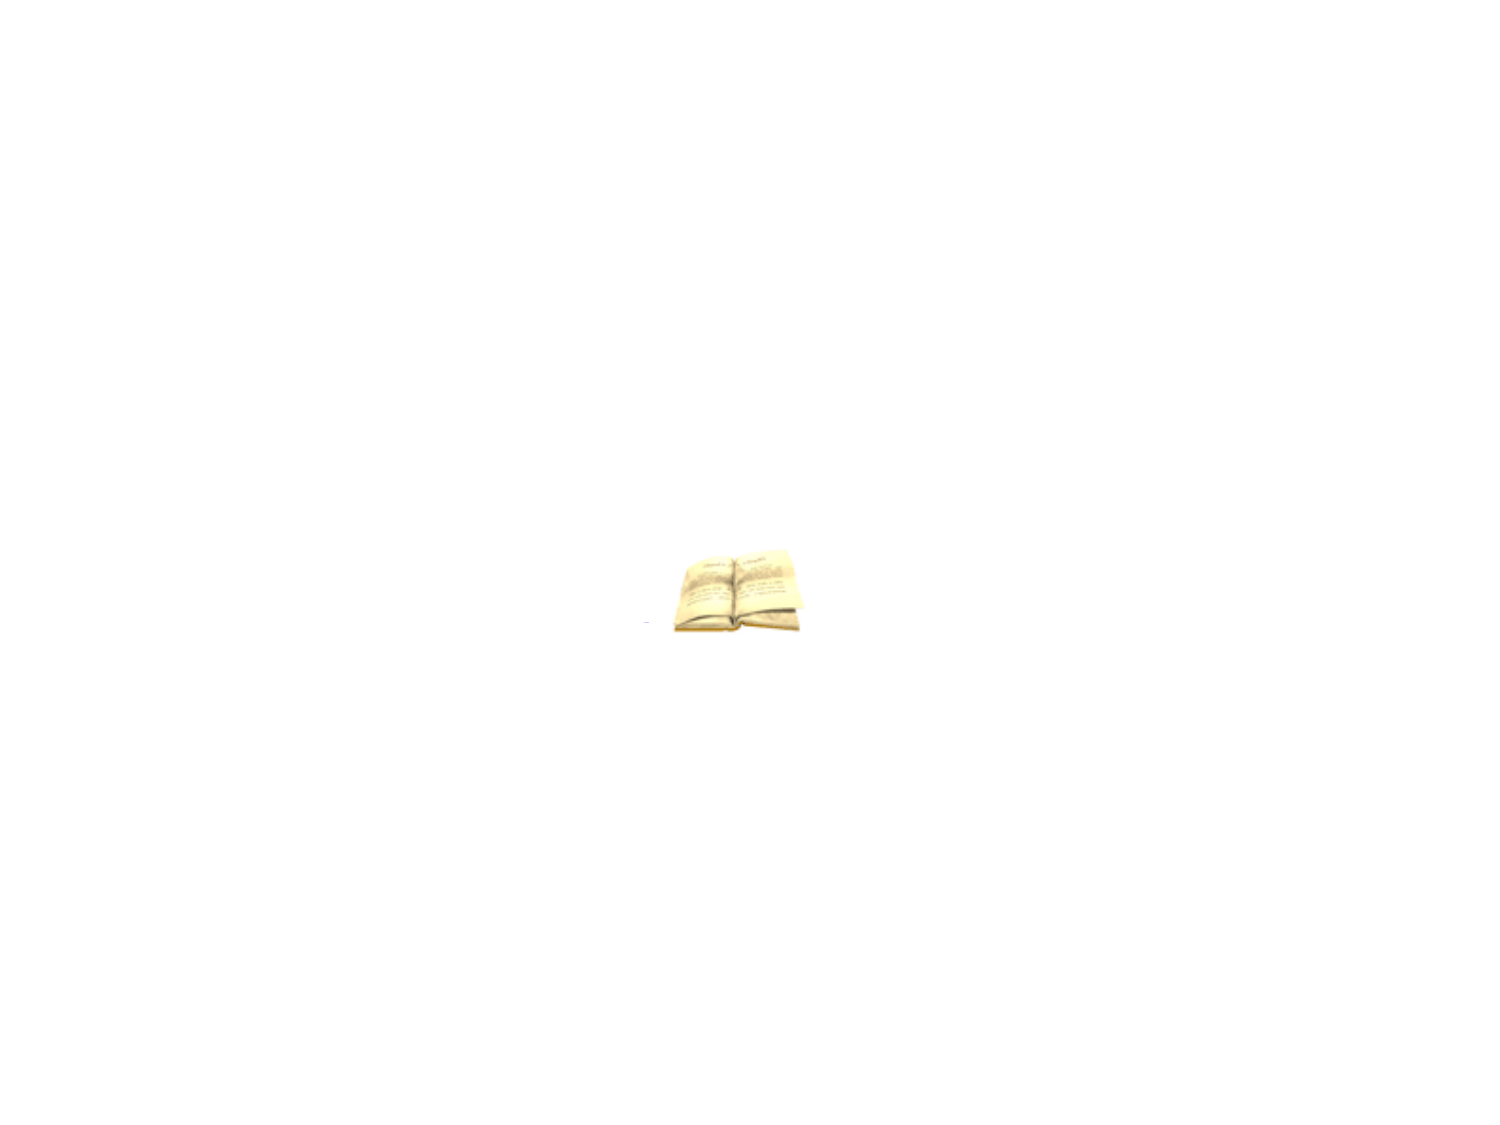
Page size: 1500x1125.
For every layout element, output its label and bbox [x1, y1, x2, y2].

text_box [0, 453, 1500, 672]
picture [649, 487, 819, 657]
